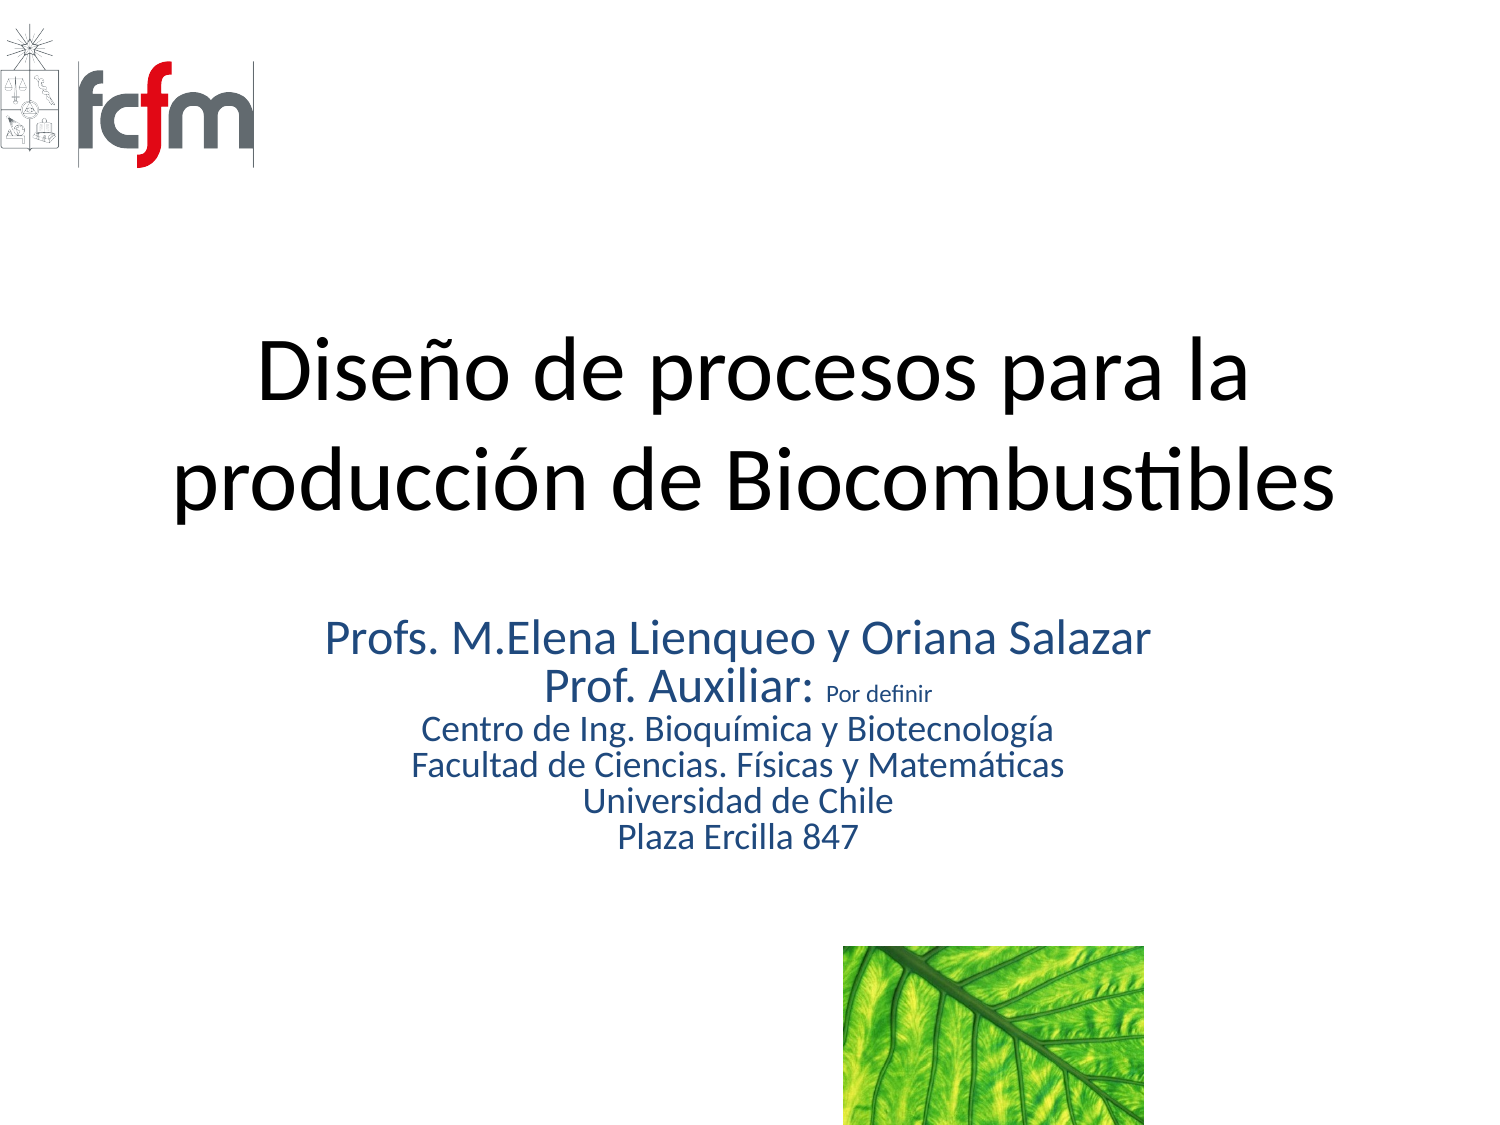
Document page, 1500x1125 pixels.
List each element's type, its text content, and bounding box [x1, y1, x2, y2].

text_box Profs. M.Elena Lienqueo y Oriana Salazar Prof. Auxiliar: Por definir Centro de Ing. Bioquímica y Biotecnología Facultad de Ciencias. Físicas y Matemáticas Universidad de Chile Plaza Ercilla 847 [164, 609, 1313, 864]
picture [843, 946, 1144, 1125]
picture [0, 23, 259, 169]
title Diseño de procesos para la producción de Biocombustibles [117, 316, 1393, 523]
